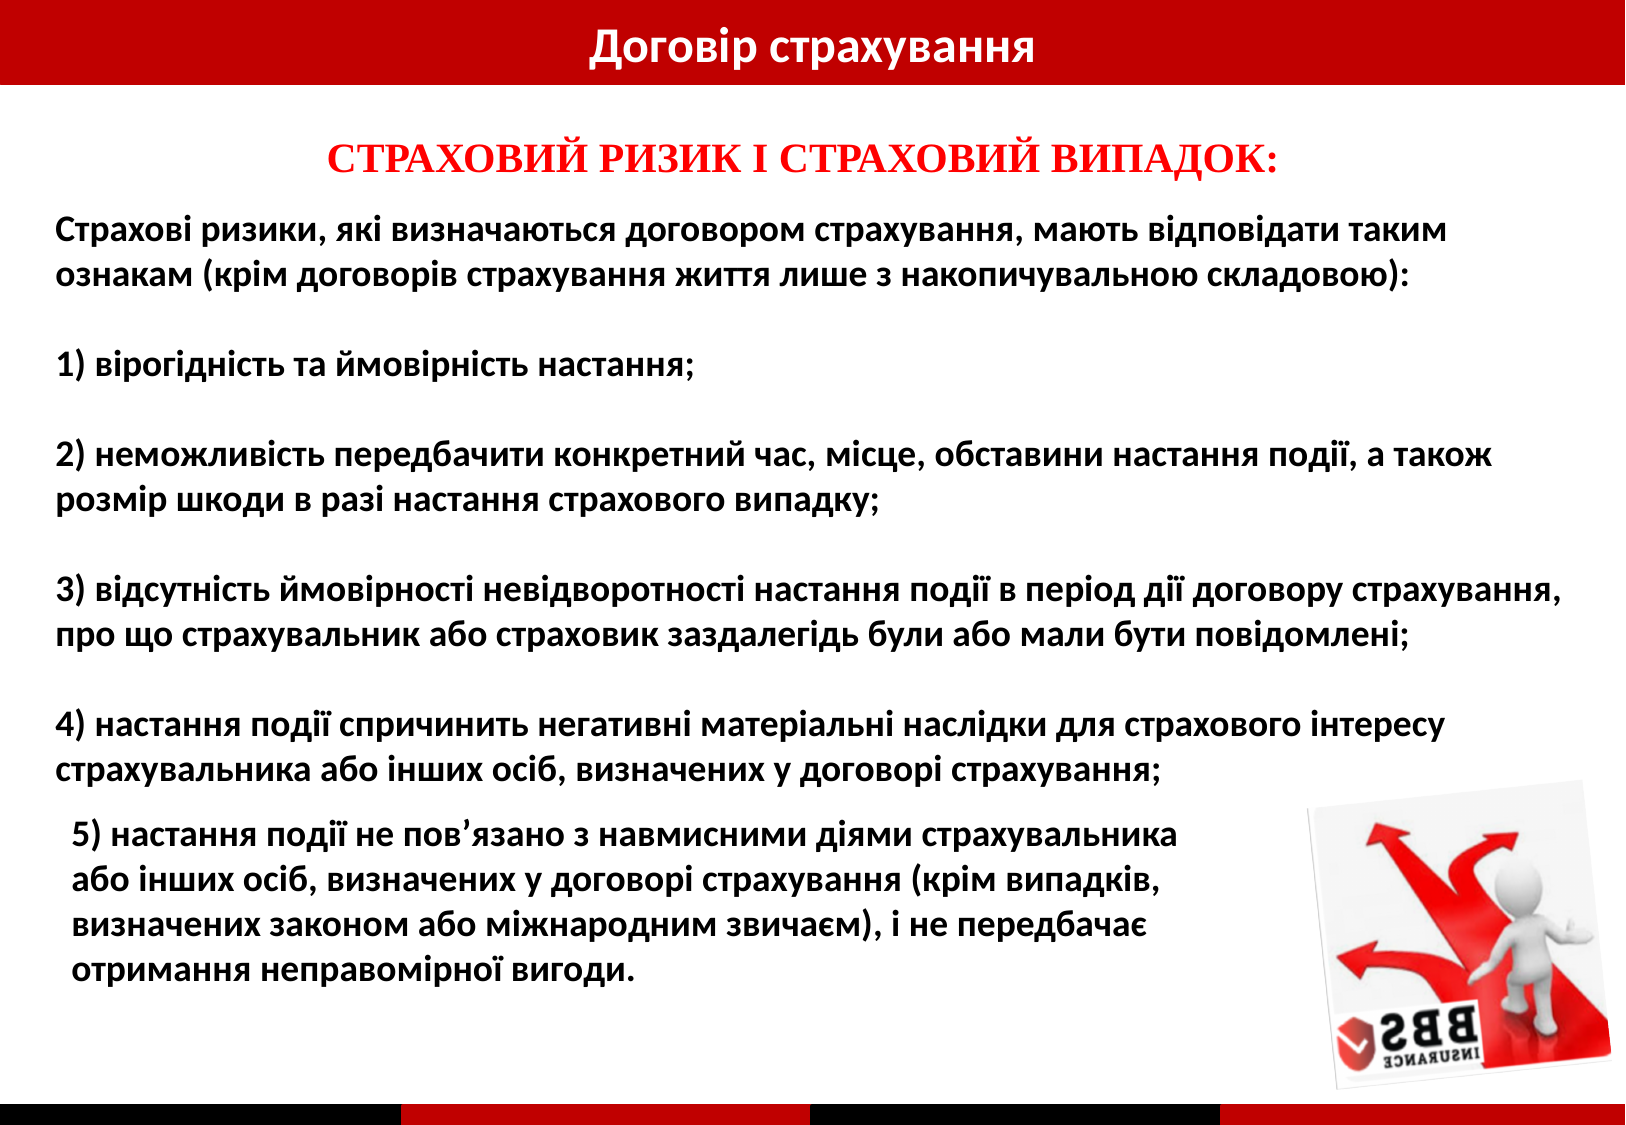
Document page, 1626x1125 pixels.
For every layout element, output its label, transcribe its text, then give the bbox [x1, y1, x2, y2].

text_box [401, 1104, 810, 1125]
text_box 5) настання події не пов’язано з навмисними діями страхувальника або інших осіб, визначених у договорі страхування (крім випадків, визначених законом або міжнародним звичаєм), і не передбачає отримання неправомірної вигоди. [56, 802, 1222, 997]
picture [1307, 780, 1612, 1089]
text_box Договір страхування [0, 0, 1625, 85]
text_box СТРАХОВИЙ РИЗИК І СТРАХОВИЙ ВИПАДОК: [35, 123, 1571, 189]
text_box Страхові ризики, які визначаються договором страхування, мають відповідати таким ознакам (крім договорів страхування життя лише з накопичувальною складовою): 1) вірогідність та ймовірність настання; 2) неможливість передбачити конкретний час, місце, обставини настання події, а також розмір шкоди в разі настання страхового випадку; 3) відсутність ймовірності невідворотності настання події в період дії договору страхування, про що страхувальник або страховик заздалегідь були або мали бути повідомлені; 4) настання події спричинить негативні матеріальні наслідки для страхового інтересу страхувальника або інших осіб, визначених у договорі страхування; [40, 196, 1604, 841]
text_box [810, 1104, 1220, 1125]
text_box [1220, 1104, 1625, 1125]
text_box [0, 1104, 401, 1125]
